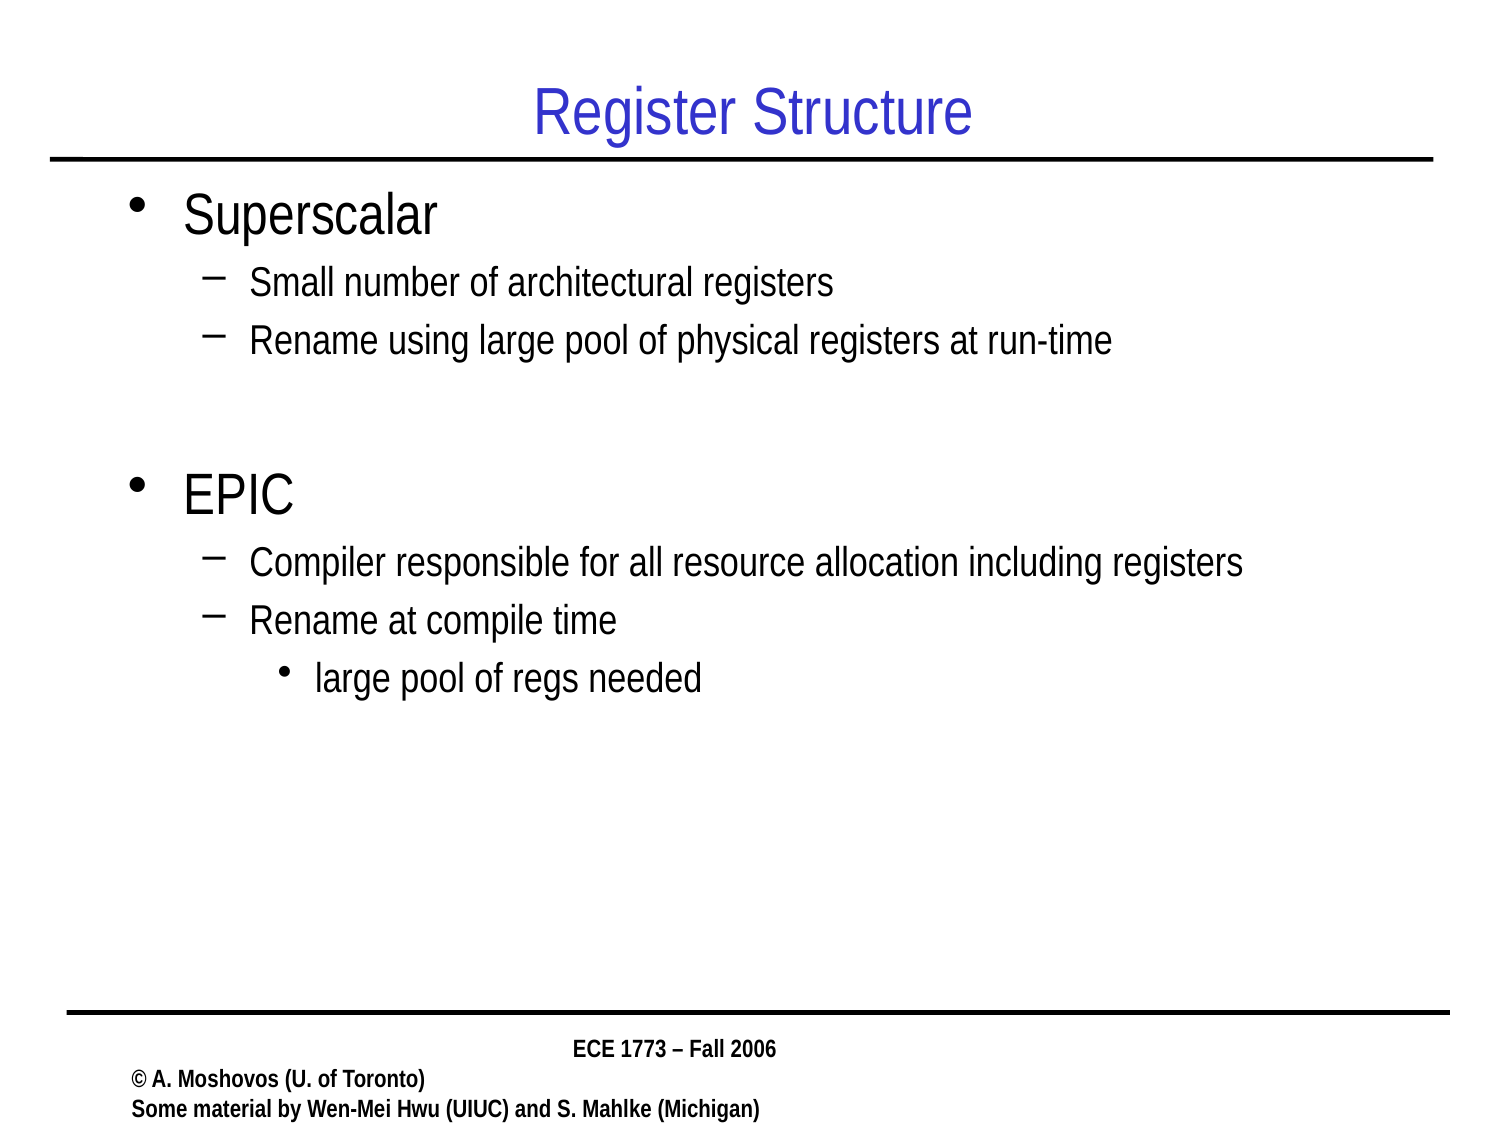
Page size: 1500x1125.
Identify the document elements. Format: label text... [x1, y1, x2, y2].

title Register Structure [116, 65, 1392, 151]
list Superscalar Small number of architectural registers Rename using large pool of physical registers at run-time EPIC Compiler responsible for all resource allocation including registers Rename at compile time large pool of regs needed [112, 168, 1388, 1001]
footer ECE 1773 – Fall 2006 © A. Moshovos (U. of Toronto) Some material by Wen-Mei Hwu (UIUC) and S. Mahlke (Michigan) [116, 1024, 1234, 1101]
